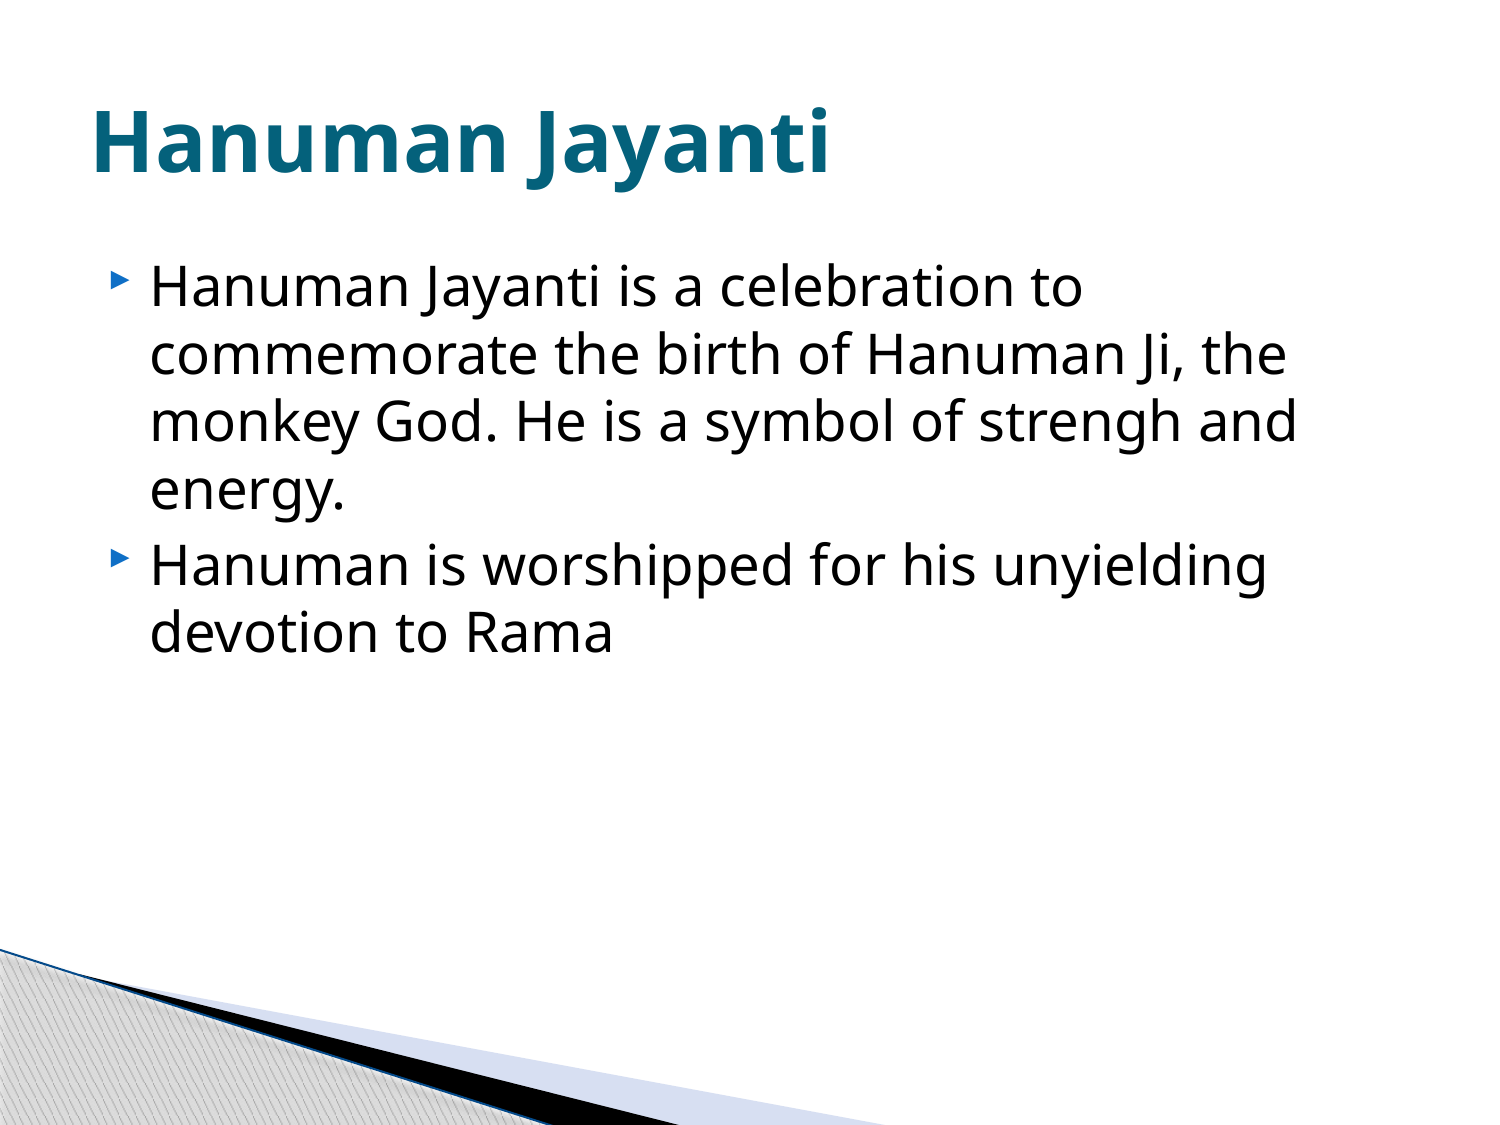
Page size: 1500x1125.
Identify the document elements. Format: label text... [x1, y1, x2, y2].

title Hanuman Jayanti [75, 45, 1425, 233]
list Hanuman Jayanti is a celebration to commemorate the birth of Hanuman Ji, the monkey God. He is a symbol of strengh and energy. Hanuman is worshipped for his unyielding devotion to Rama [75, 243, 1425, 986]
